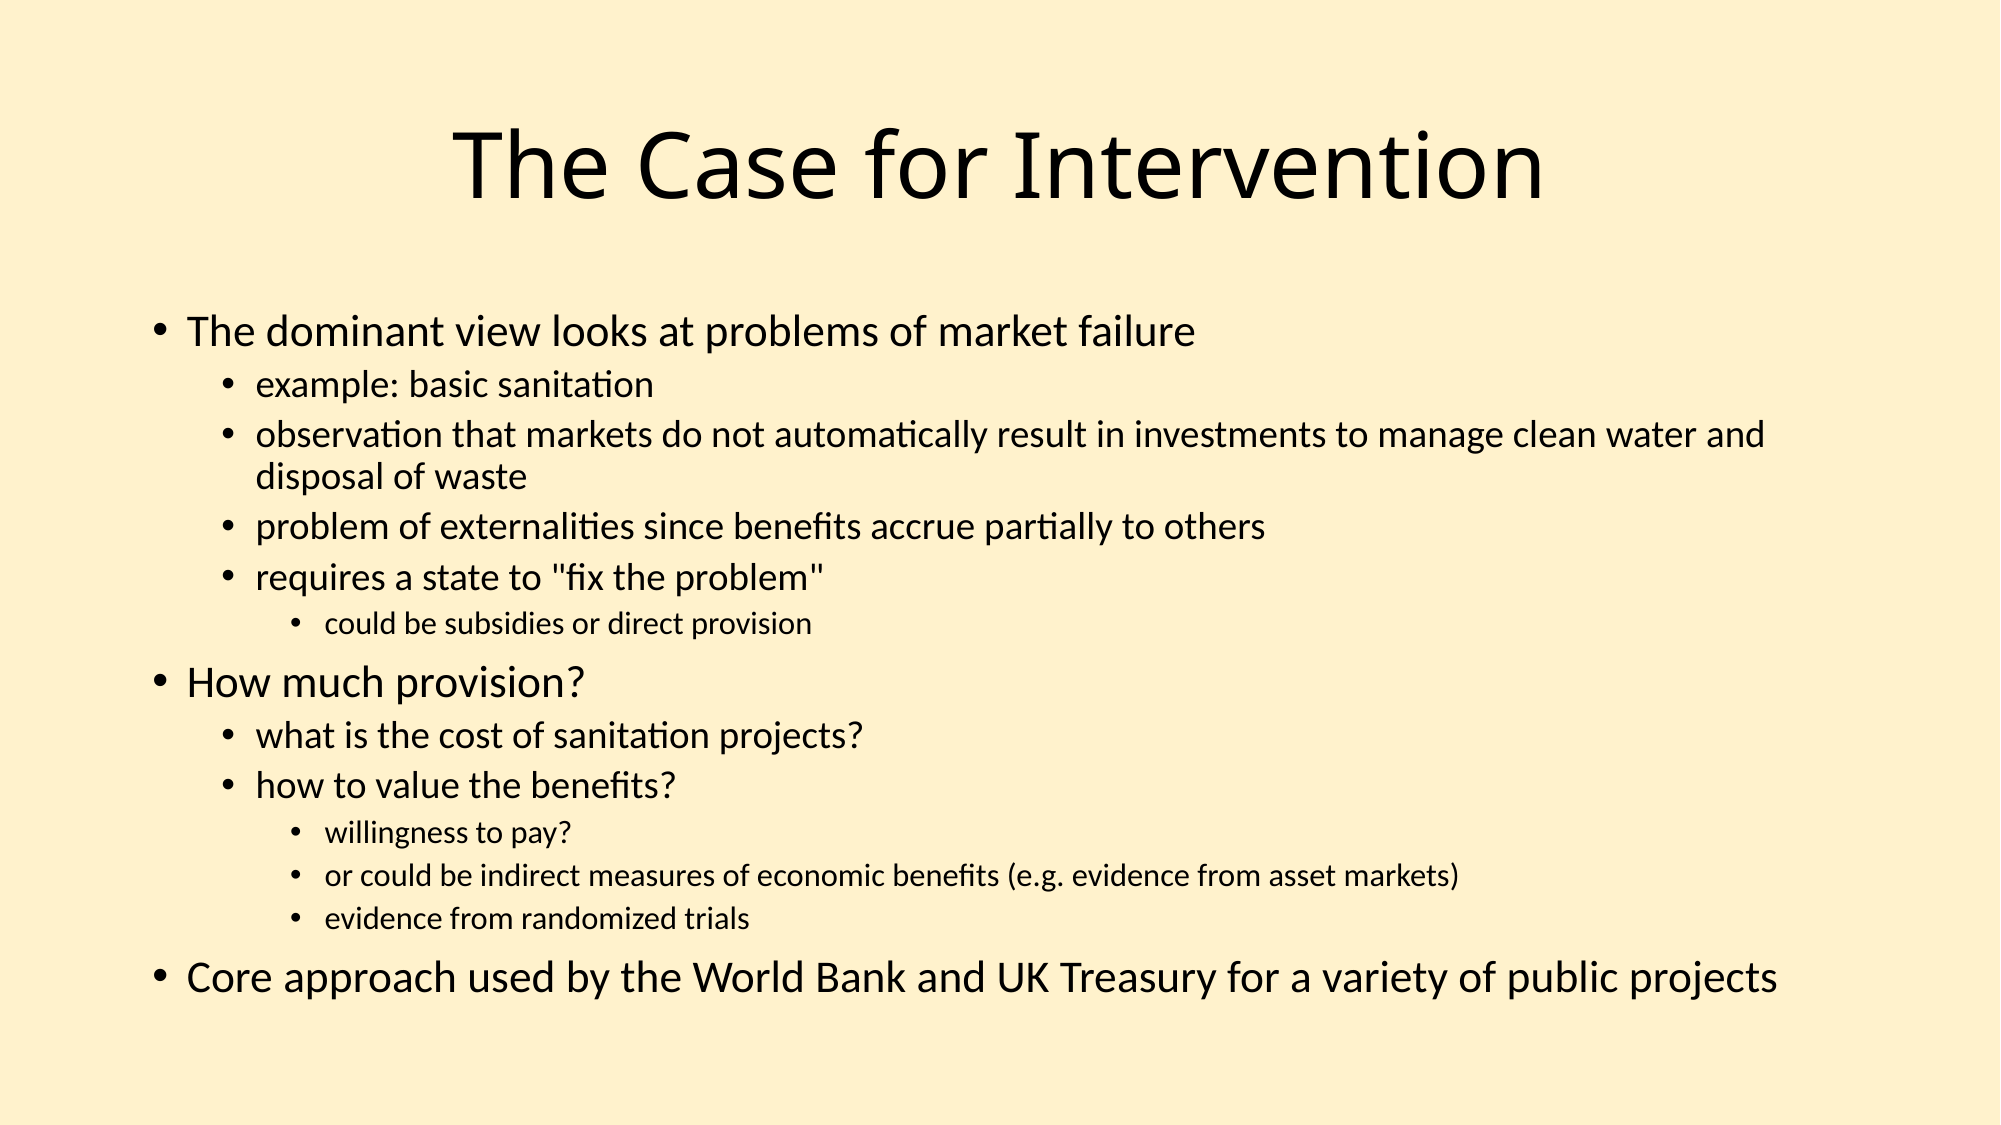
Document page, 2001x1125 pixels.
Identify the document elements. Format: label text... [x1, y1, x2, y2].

list The dominant view looks at problems of market failure example: basic sanitation observation that markets do not automatically result in investments to manage clean water and disposal of waste problem of externalities since benefits accrue partially to others requires a state to "fix the problem" could be subsidies or direct provision How much provision? what is the cost of sanitation projects? how to value the benefits? willingness to pay? or could be indirect measures of economic benefits (e.g. evidence from asset markets) evidence from randomized trials Core approach used by the World Bank and UK Treasury for a variety of public projects [137, 299, 1863, 1014]
title The Case for Intervention [137, 59, 1863, 278]
